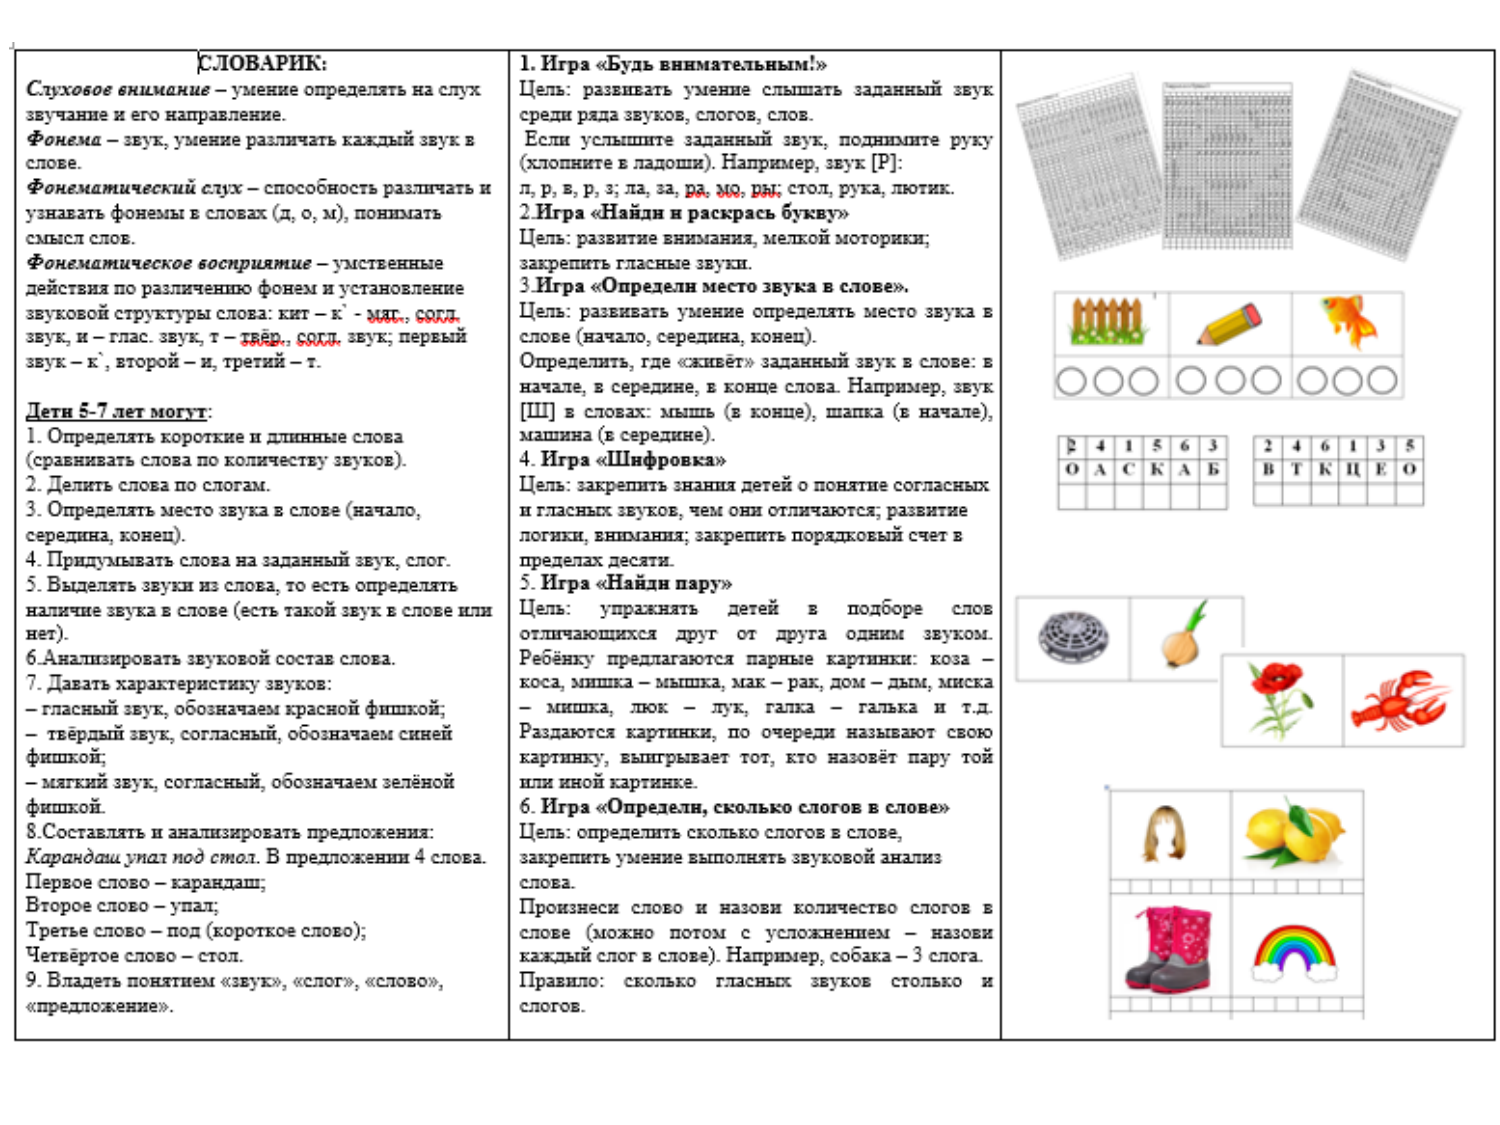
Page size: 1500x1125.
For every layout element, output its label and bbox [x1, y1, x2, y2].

picture [9, 42, 1500, 1053]
